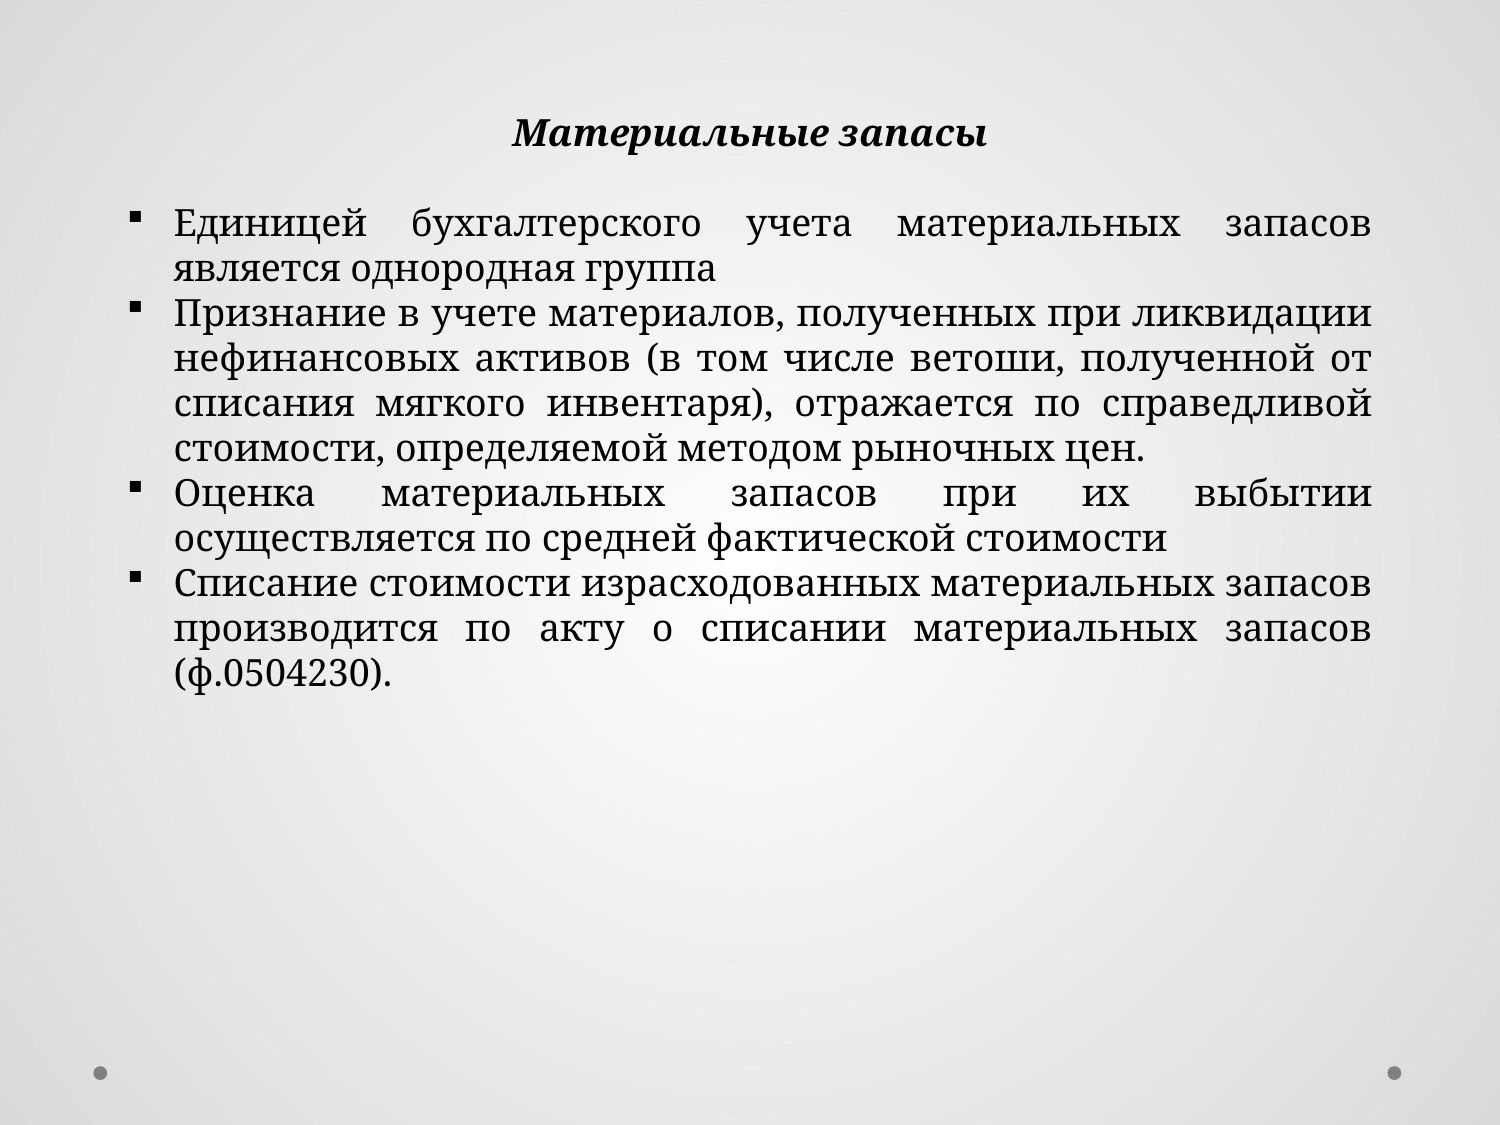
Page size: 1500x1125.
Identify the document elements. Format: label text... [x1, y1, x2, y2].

text_box [76, 78, 1424, 185]
text_box Материальные запасы Единицей бухгалтерского учета материальных запасов является однородная группа Признание в учете материалов, полученных при ликвидации нефинансовых активов (в том числе ветоши, полученной от списания мягкого инвентаря), отражается по справедливой стоимости, определяемой методом рыночных цен. Оценка материальных запасов при их выбытии осуществляется по средней фактической стоимости Списание стоимости израсходованных материальных запасов производится по акту о списании материальных запасов (ф.0504230). [112, 101, 1388, 792]
